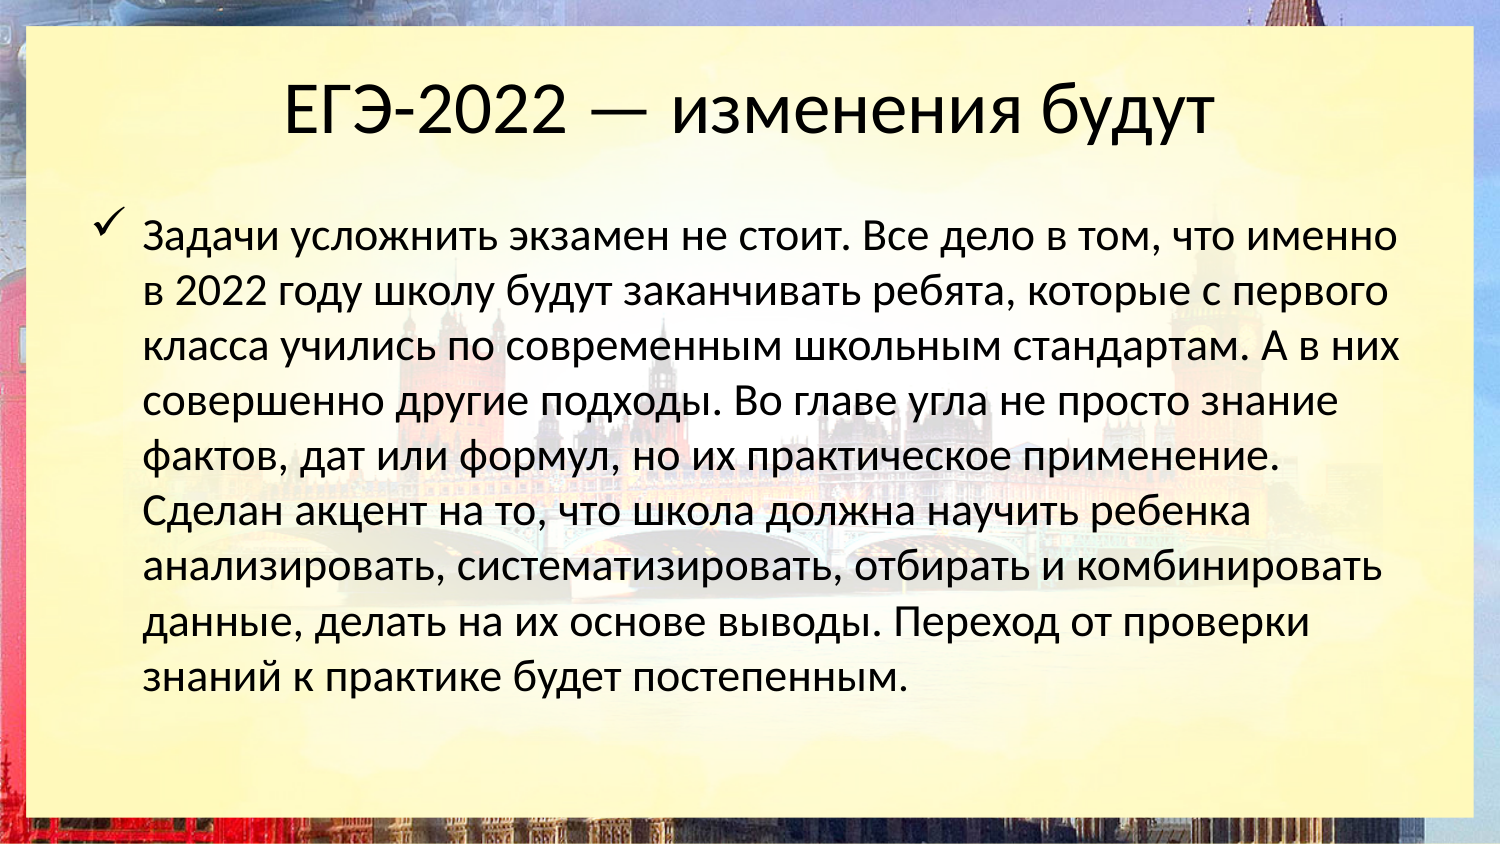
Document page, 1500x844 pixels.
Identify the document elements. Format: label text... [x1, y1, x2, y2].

title ЕГЭ-2022 — изменения будут [75, 33, 1425, 175]
picture [0, 0, 1500, 844]
list Задачи усложнить экзамен не стоит. Все дело в том, что именно в 2022 году школу будут заканчивать ребята, которые с первого класса учились по современным школьным стандартам. А в них совершенно другие подходы. Во главе угла не просто знание фактов, дат или формул, но их практическое применение. Сделан акцент на то, что школа должна научить ребенка анализировать, систематизировать, отбирать и комбинировать данные, делать на их основе выводы. Переход от проверки знаний к практике будет постепенным. [75, 196, 1425, 754]
